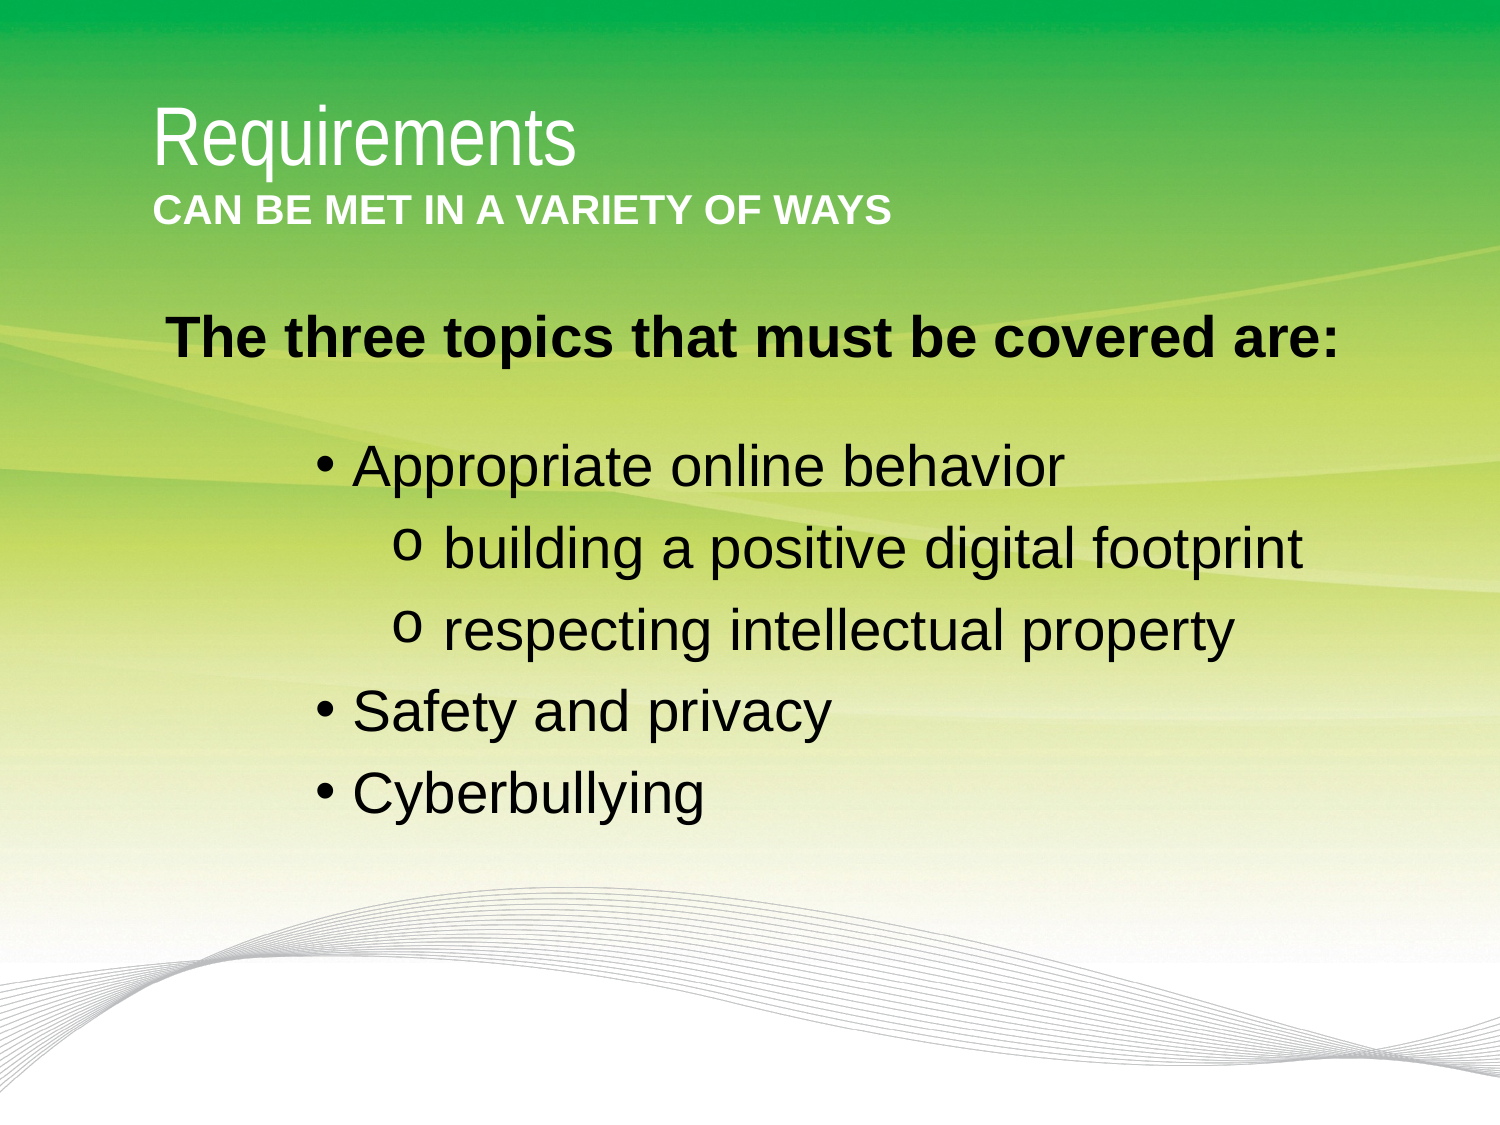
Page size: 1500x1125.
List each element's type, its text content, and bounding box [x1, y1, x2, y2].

list The three topics that must be covered are: Appropriate online behavior building a positive digital footprint respecting intellectual property Safety and privacy Cyberbullying [149, 237, 1401, 888]
subtitle Can be met in a variety of ways [137, 174, 1413, 251]
picture [0, 0, 1500, 1125]
title Requirements [137, 74, 1413, 174]
